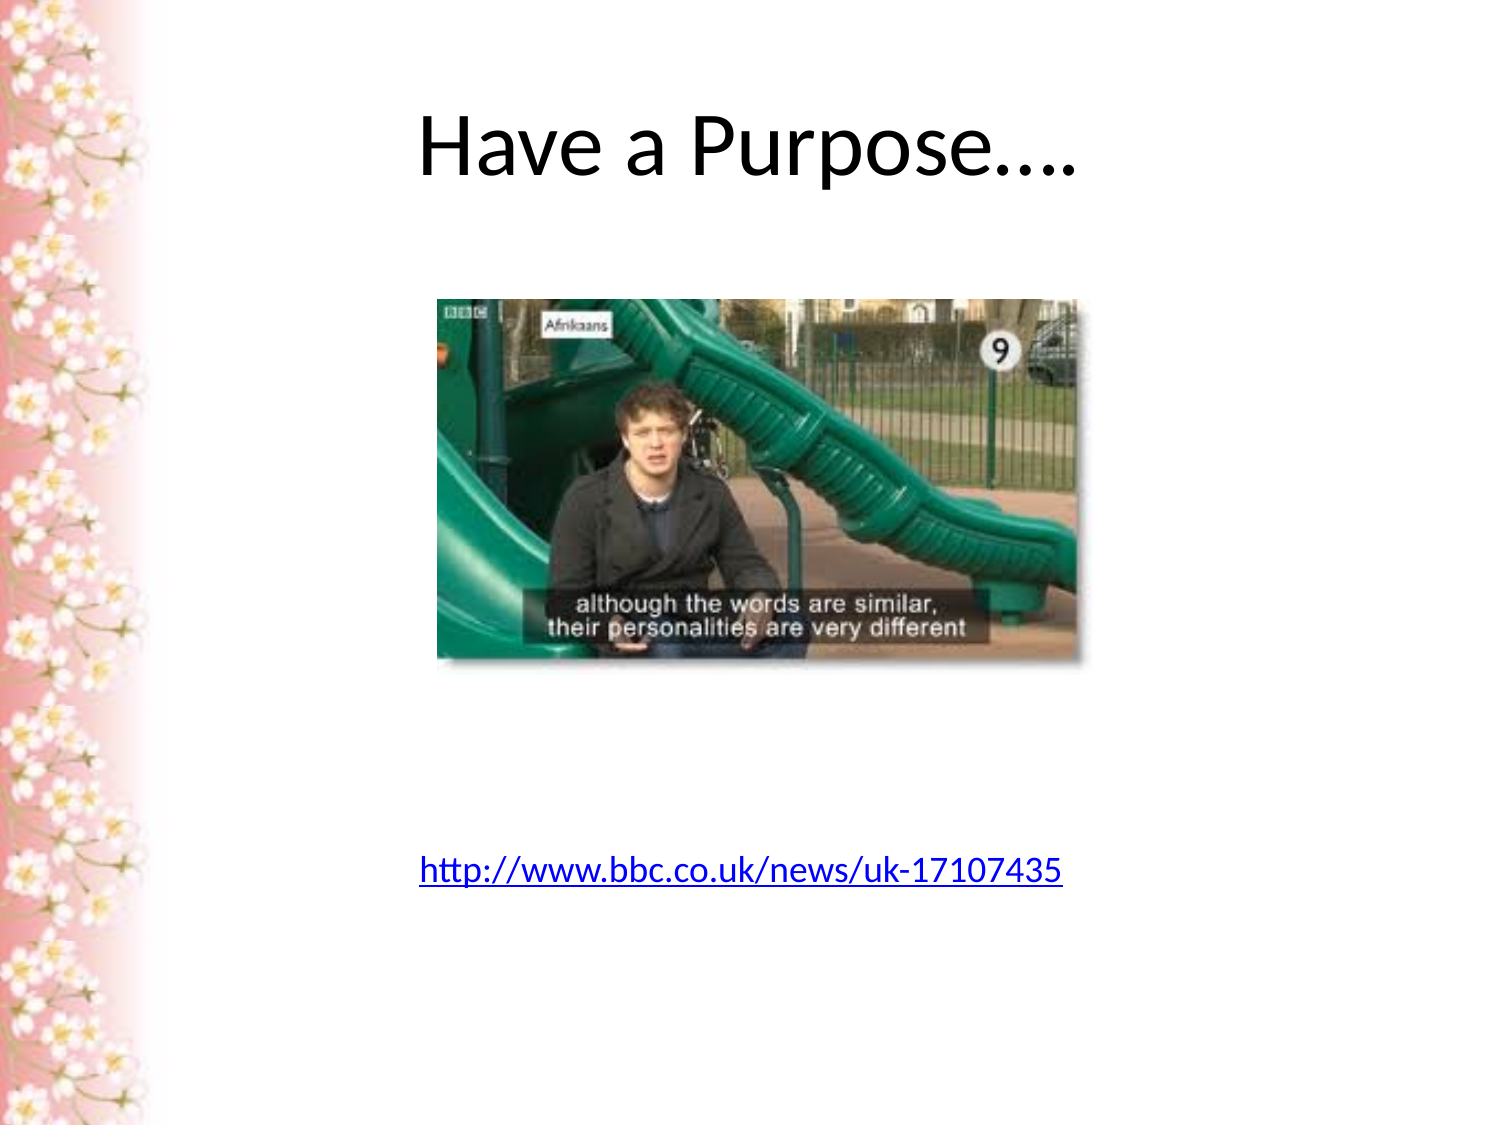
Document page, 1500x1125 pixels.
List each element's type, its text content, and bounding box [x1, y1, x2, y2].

title Have a Purpose…. [75, 45, 1425, 233]
text_box http://www.bbc.co.uk/news/uk-17107435 [404, 837, 1078, 943]
picture [0, 0, 1500, 1125]
